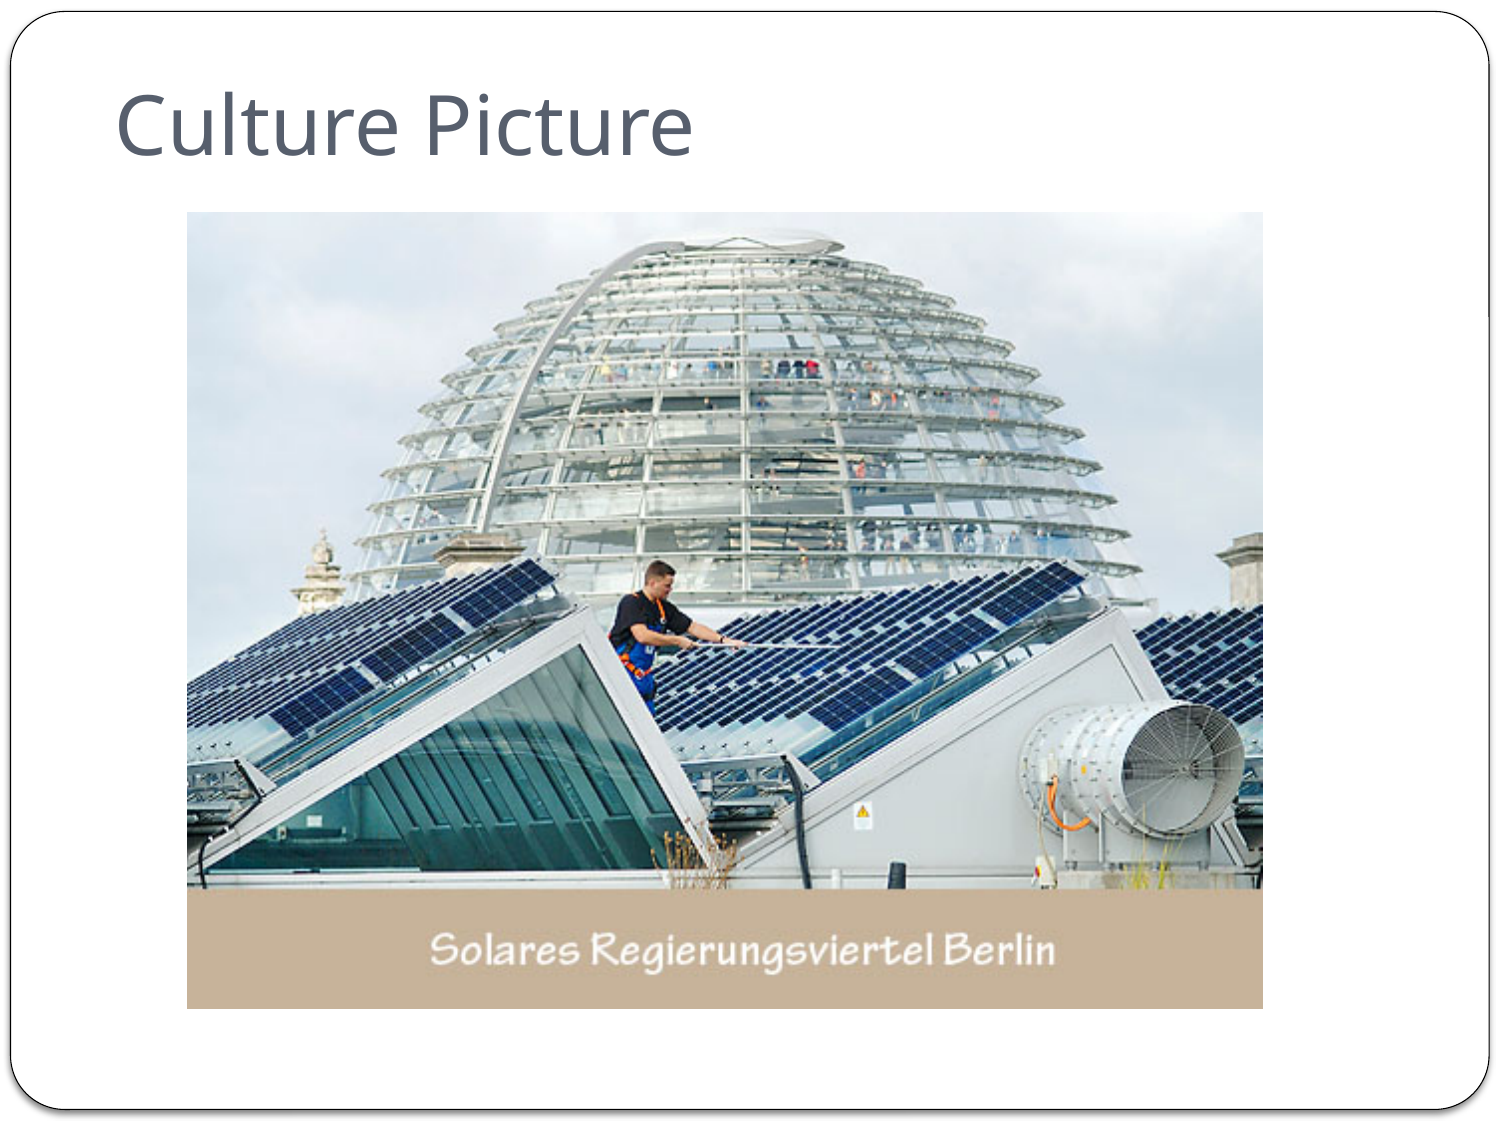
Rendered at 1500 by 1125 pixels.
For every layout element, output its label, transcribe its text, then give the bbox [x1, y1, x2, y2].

title Culture Picture [99, 0, 1375, 188]
picture [187, 212, 1263, 1009]
